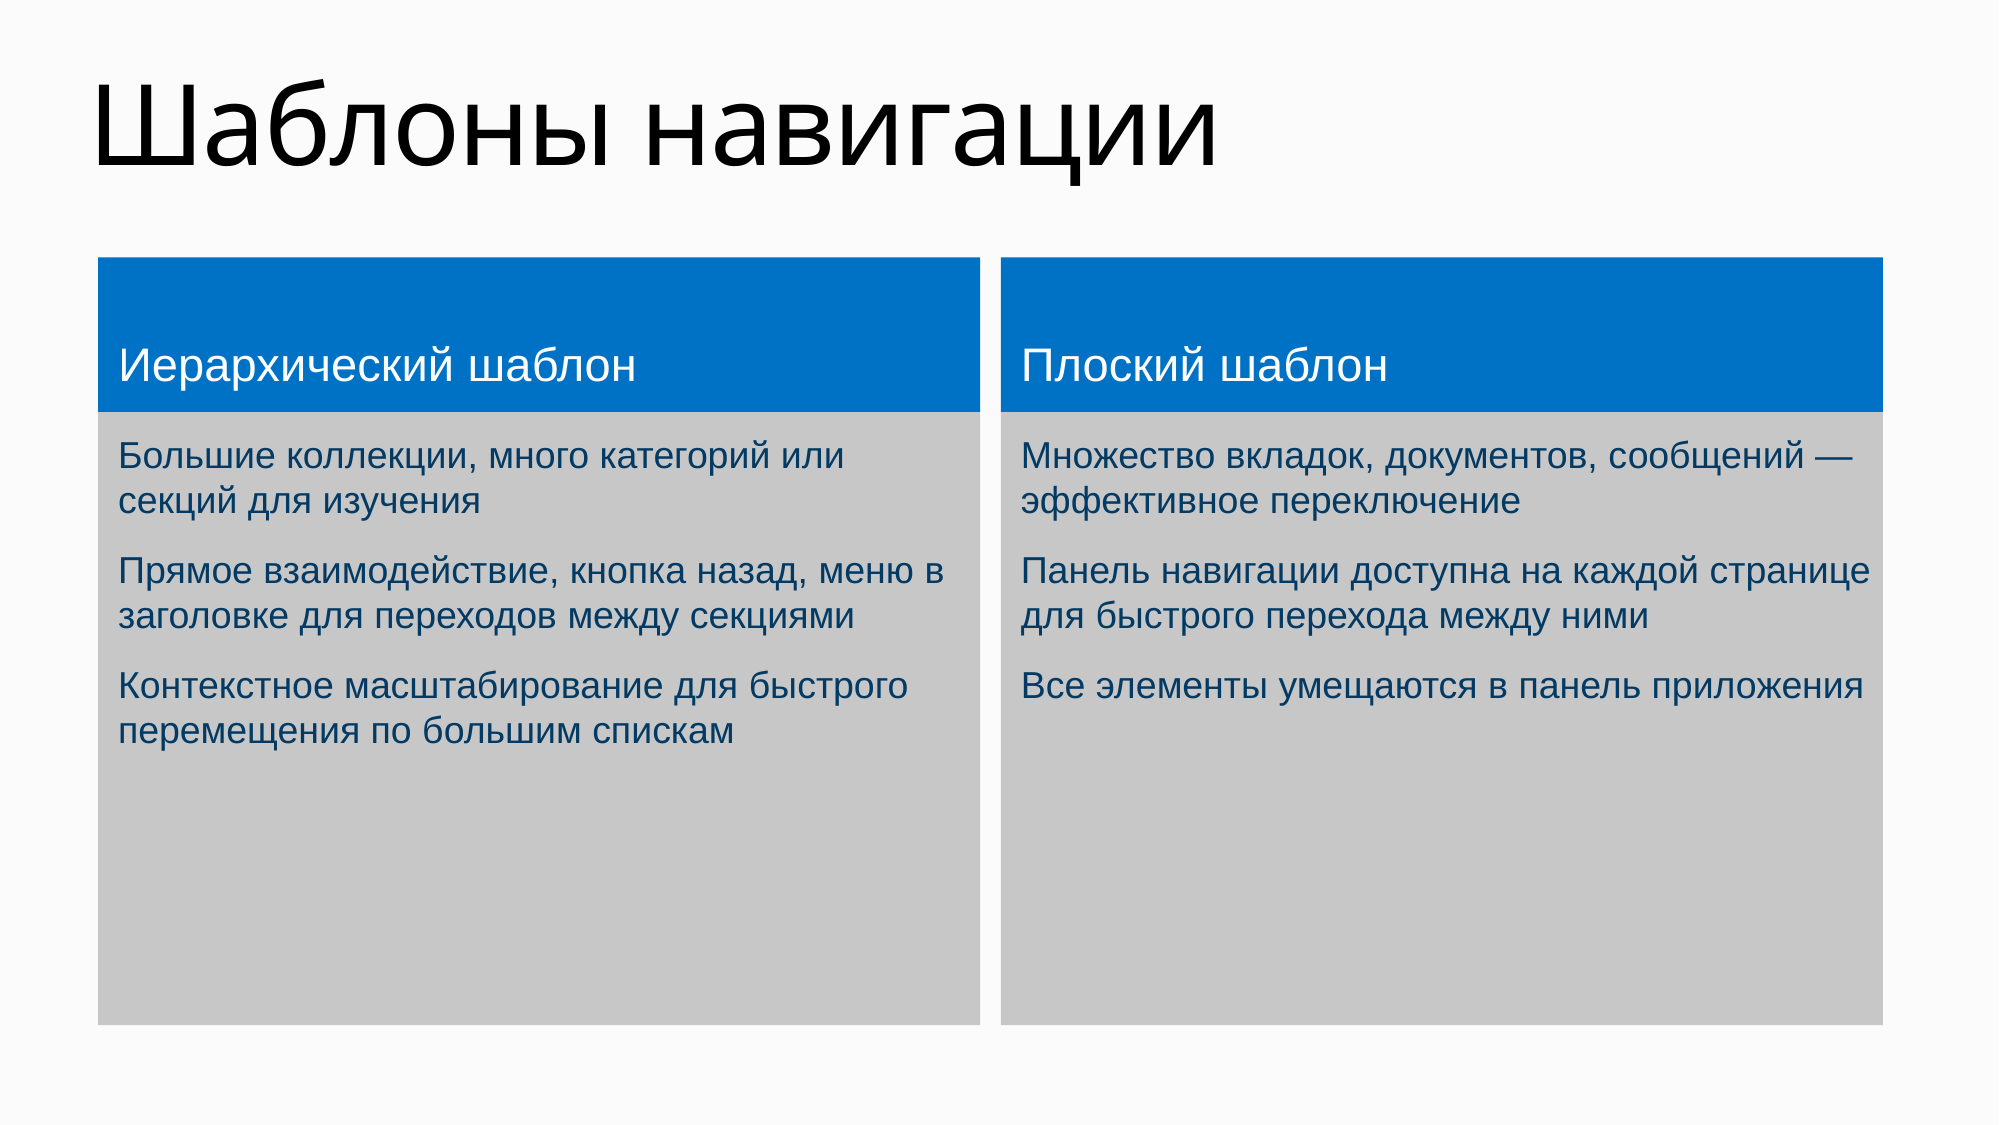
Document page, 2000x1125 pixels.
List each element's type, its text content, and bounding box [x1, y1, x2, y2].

title Шаблоны навигации [88, 68, 1918, 191]
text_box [97, 257, 981, 1026]
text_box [1000, 257, 1884, 1026]
